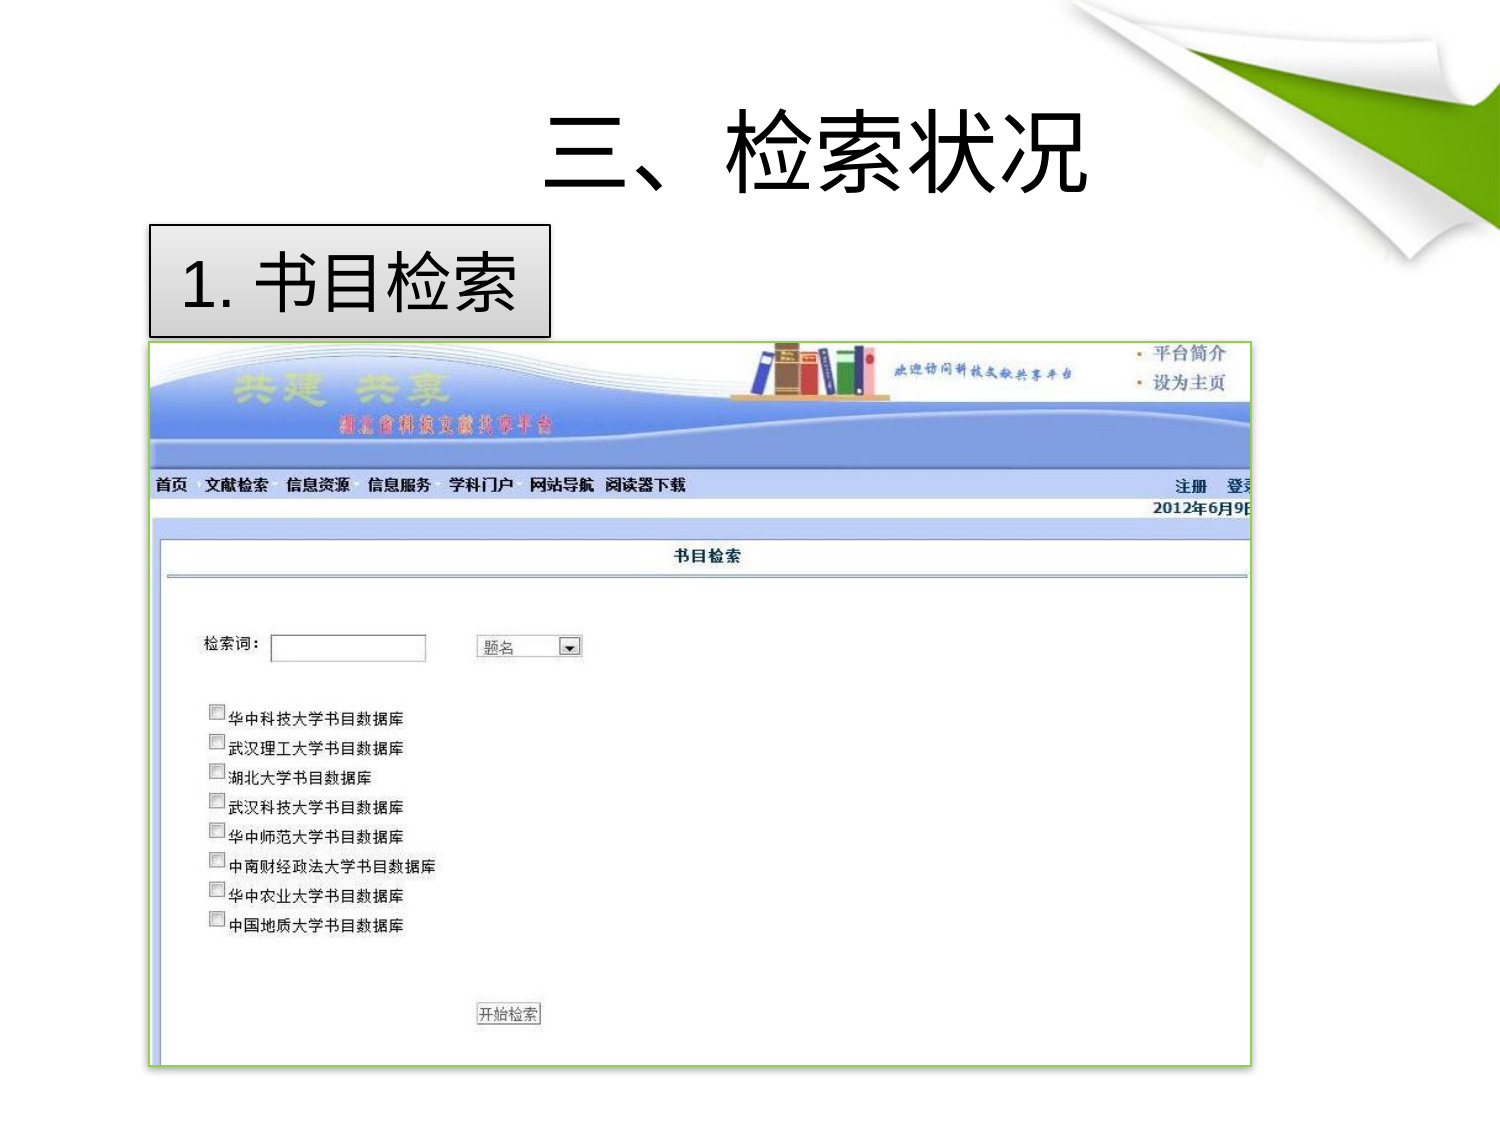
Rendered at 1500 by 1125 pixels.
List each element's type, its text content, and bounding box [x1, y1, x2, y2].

picture [0, 0, 1500, 1125]
text_box 1.书目检索 [149, 224, 551, 338]
text_box 三、检索状况 [525, 87, 1150, 213]
